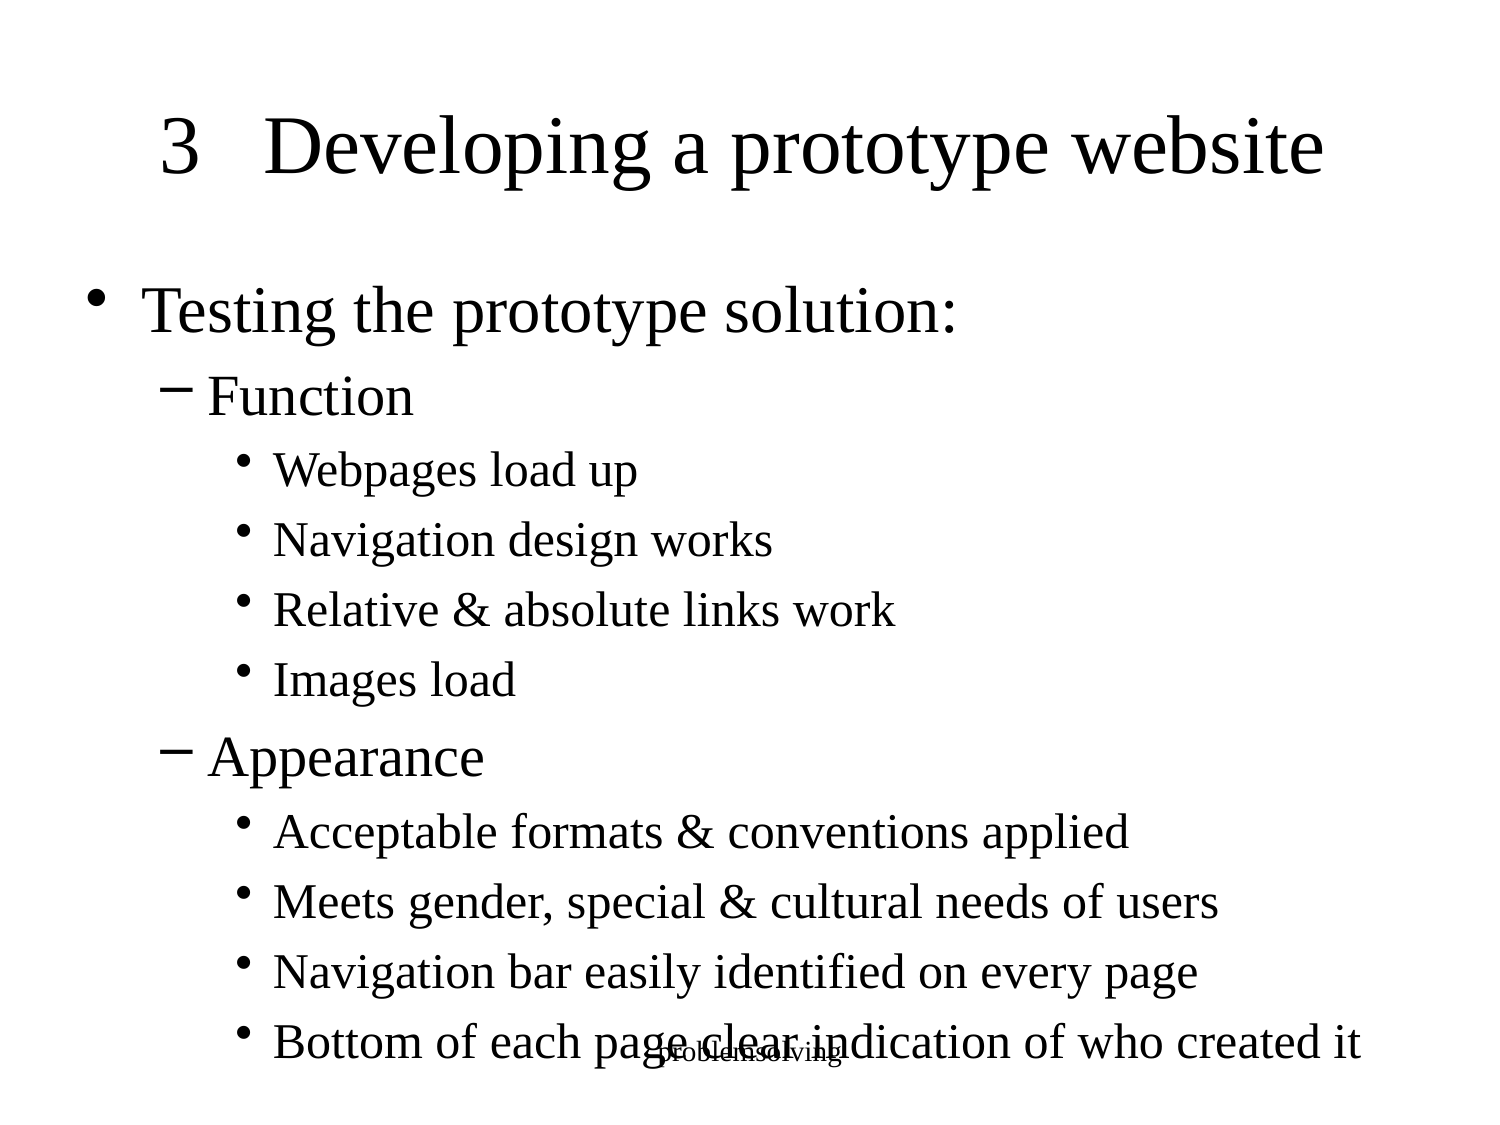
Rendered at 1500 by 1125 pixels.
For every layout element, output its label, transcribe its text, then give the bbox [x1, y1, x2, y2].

list Testing the prototype solution: Function Webpages load up Navigation design works Relative & absolute links work Images load Appearance Acceptable formats & conventions applied Meets gender, special & cultural needs of users Navigation bar easily identified on every page Bottom of each page clear indication of who created it [70, 257, 1454, 1125]
title 3 Developing a prototype website [105, 46, 1381, 235]
